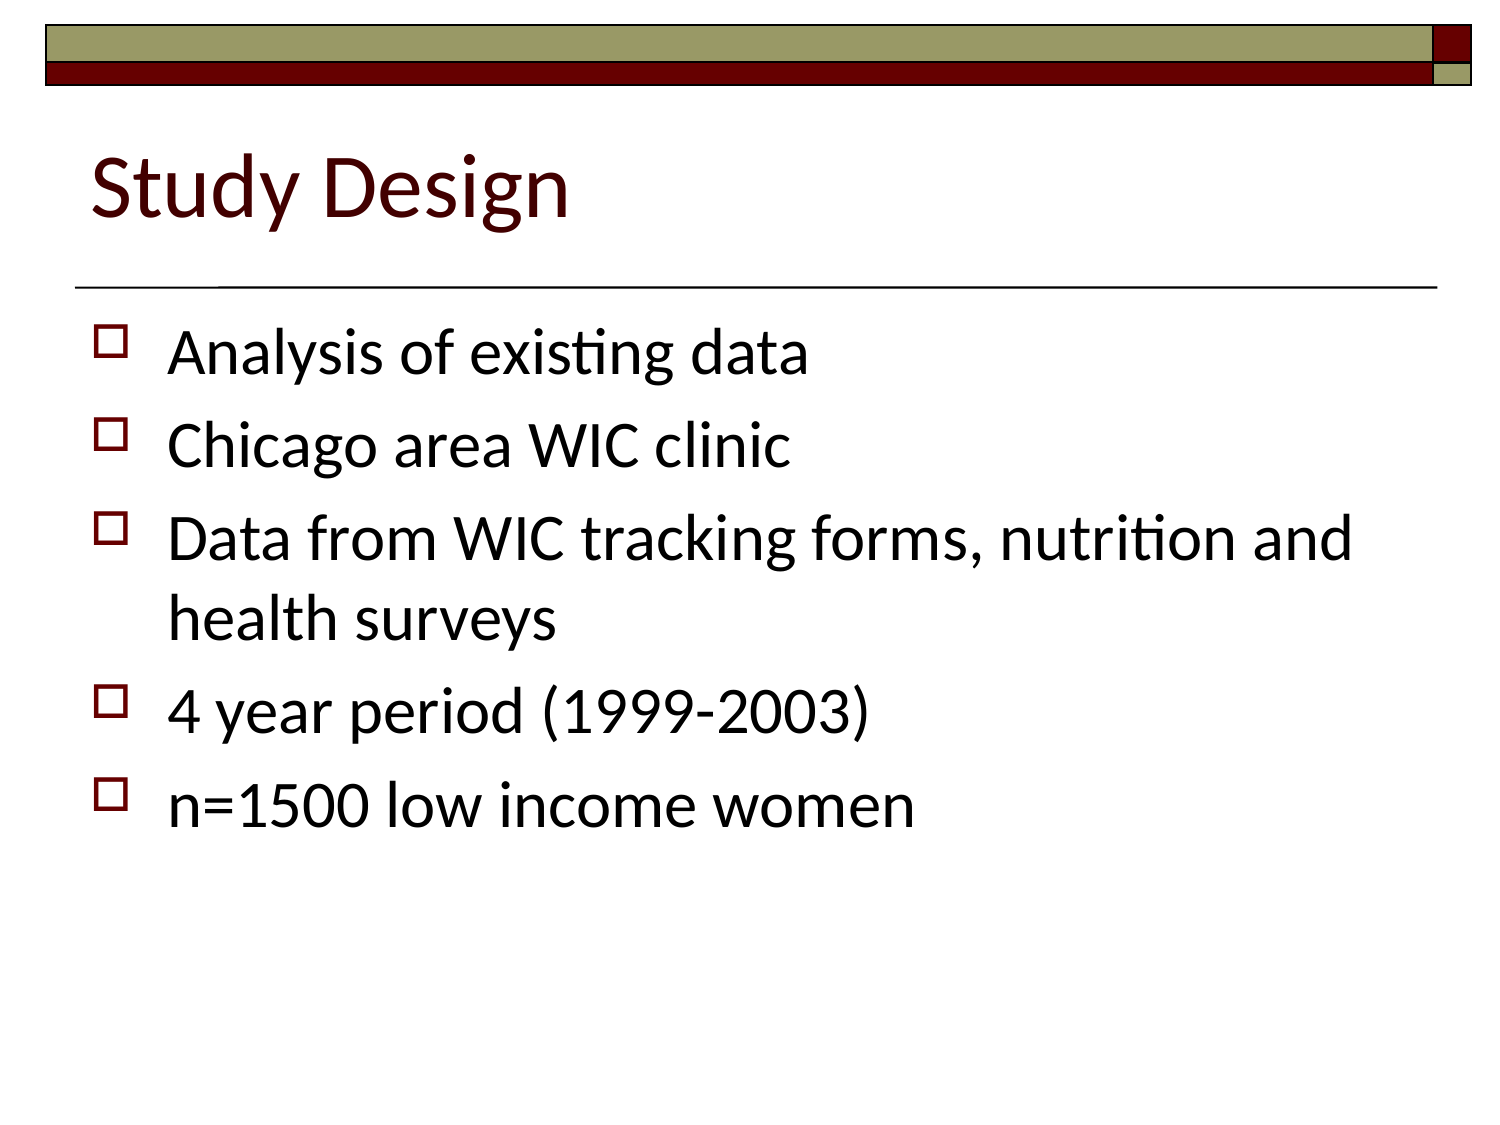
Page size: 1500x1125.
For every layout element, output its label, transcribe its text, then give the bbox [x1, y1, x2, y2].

title Study Design [74, 87, 1426, 276]
list Analysis of existing data Chicago area WIC clinic Data from WIC tracking forms, nutrition and health surveys 4 year period (1999-2003) n=1500 low income women [74, 299, 1426, 1006]
